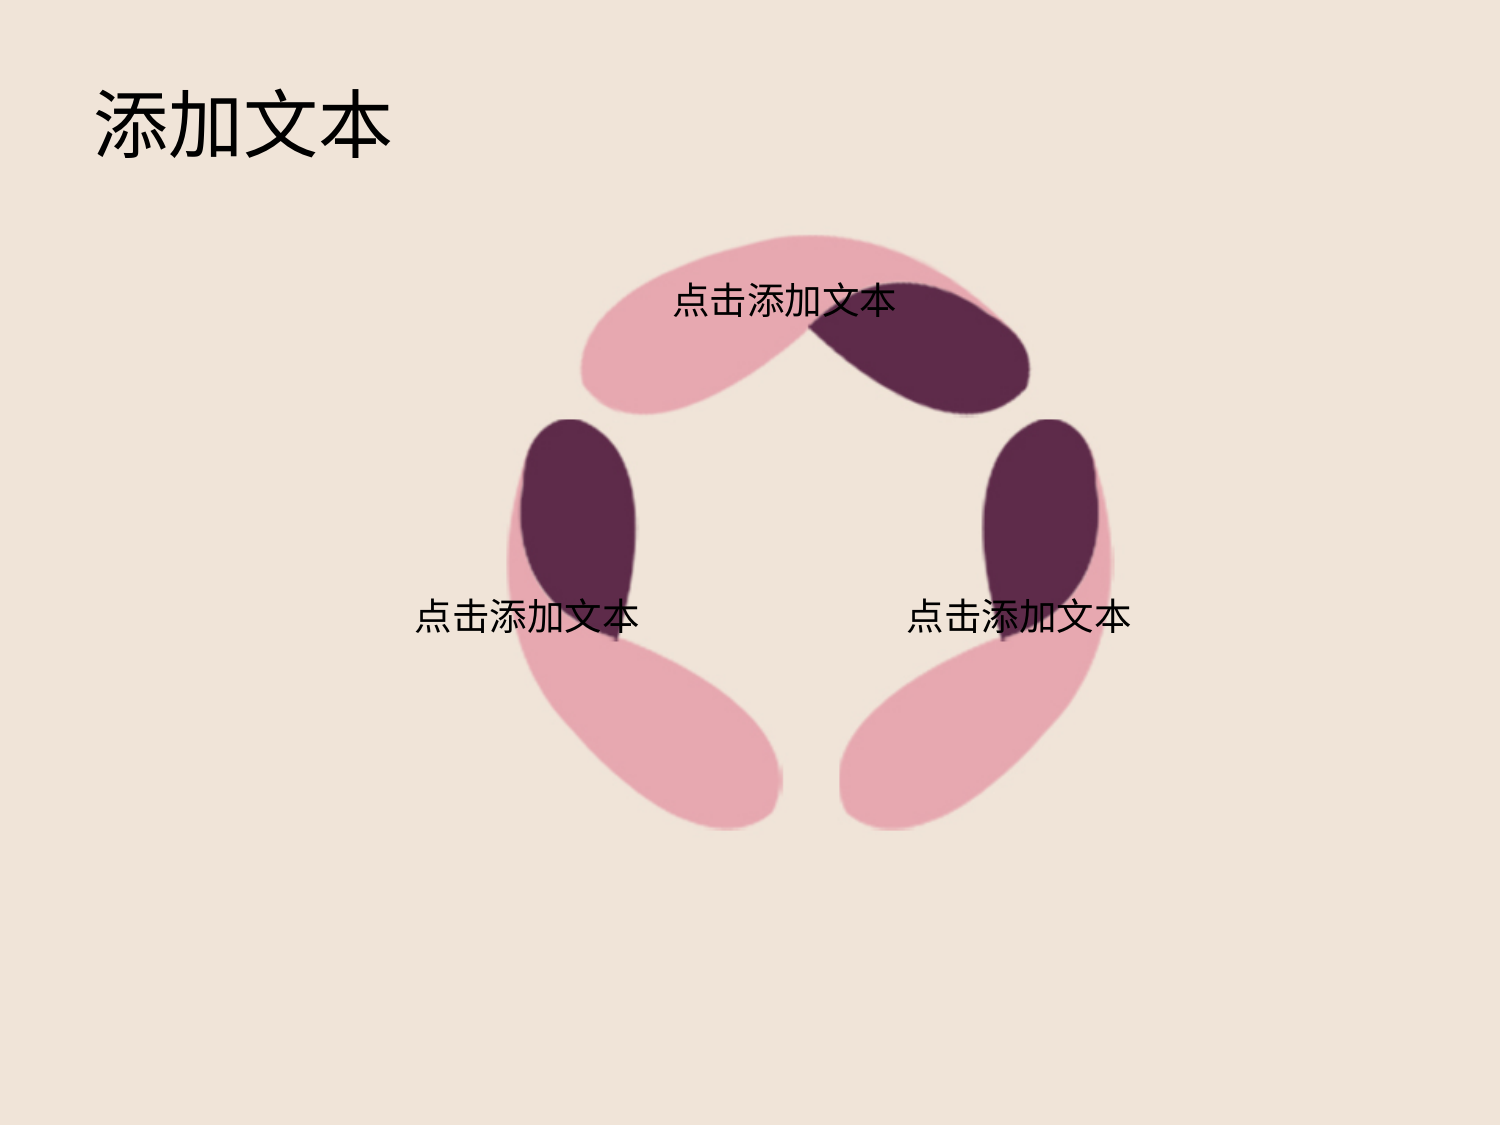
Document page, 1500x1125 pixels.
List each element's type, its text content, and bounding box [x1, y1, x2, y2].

picture [0, 0, 1500, 1125]
text_box 添加文本 [78, 70, 409, 175]
text_box 点击添加文本 [399, 585, 655, 646]
text_box 点击添加文本 [657, 269, 913, 330]
text_box 点击添加文本 [891, 585, 1147, 646]
